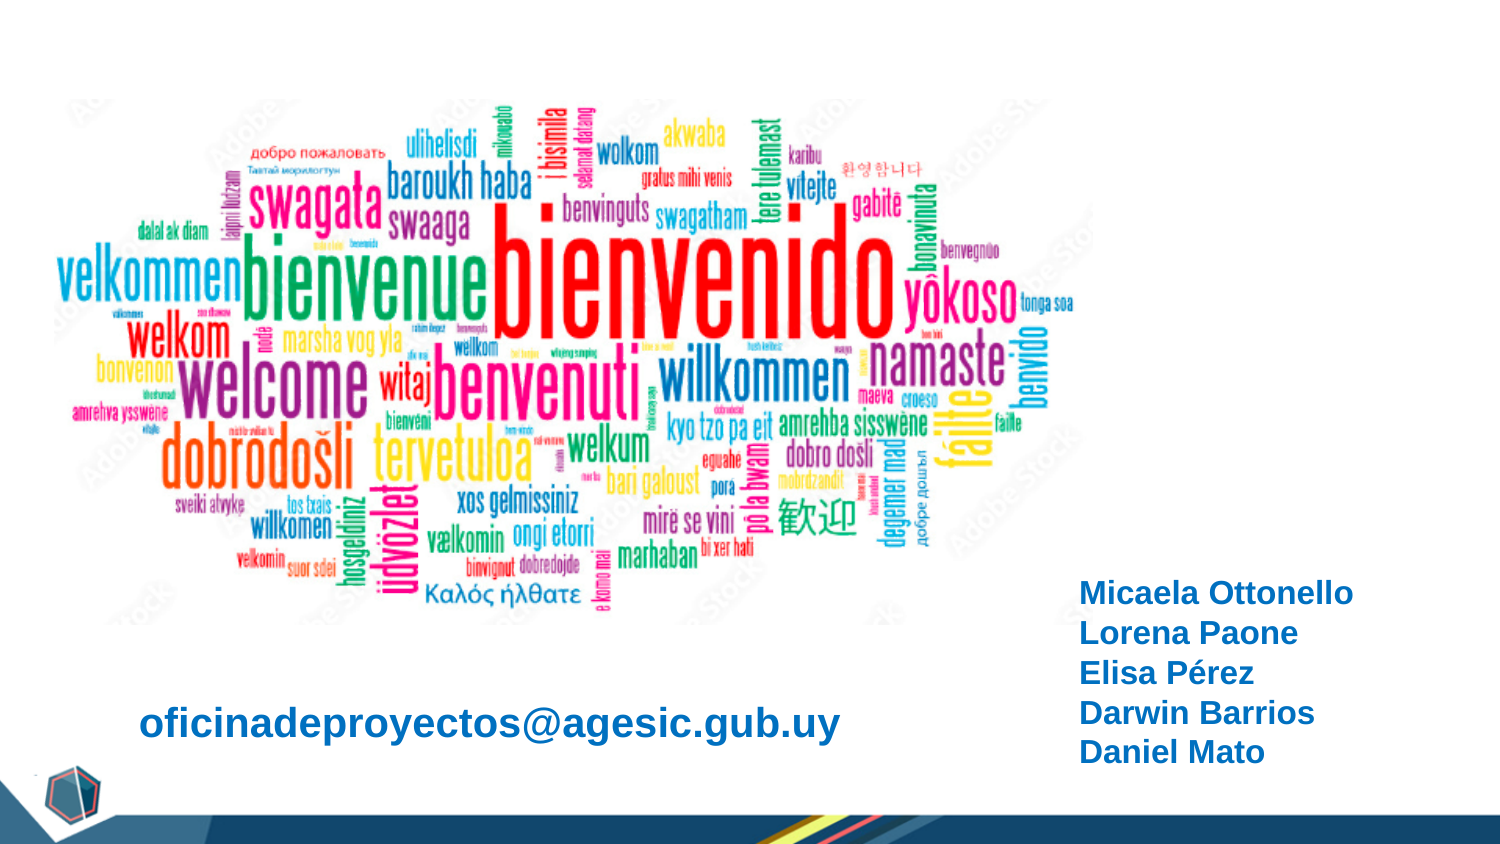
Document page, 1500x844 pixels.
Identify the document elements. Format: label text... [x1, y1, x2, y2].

text_box Micaela Ottonello Lorena Paone Elisa Pérez Darwin Barrios Daniel Mato [1064, 563, 1500, 778]
text_box oficinadeproyectos@agesic.gub.uy [123, 687, 892, 753]
picture [0, 0, 1500, 625]
picture [0, 694, 1500, 844]
